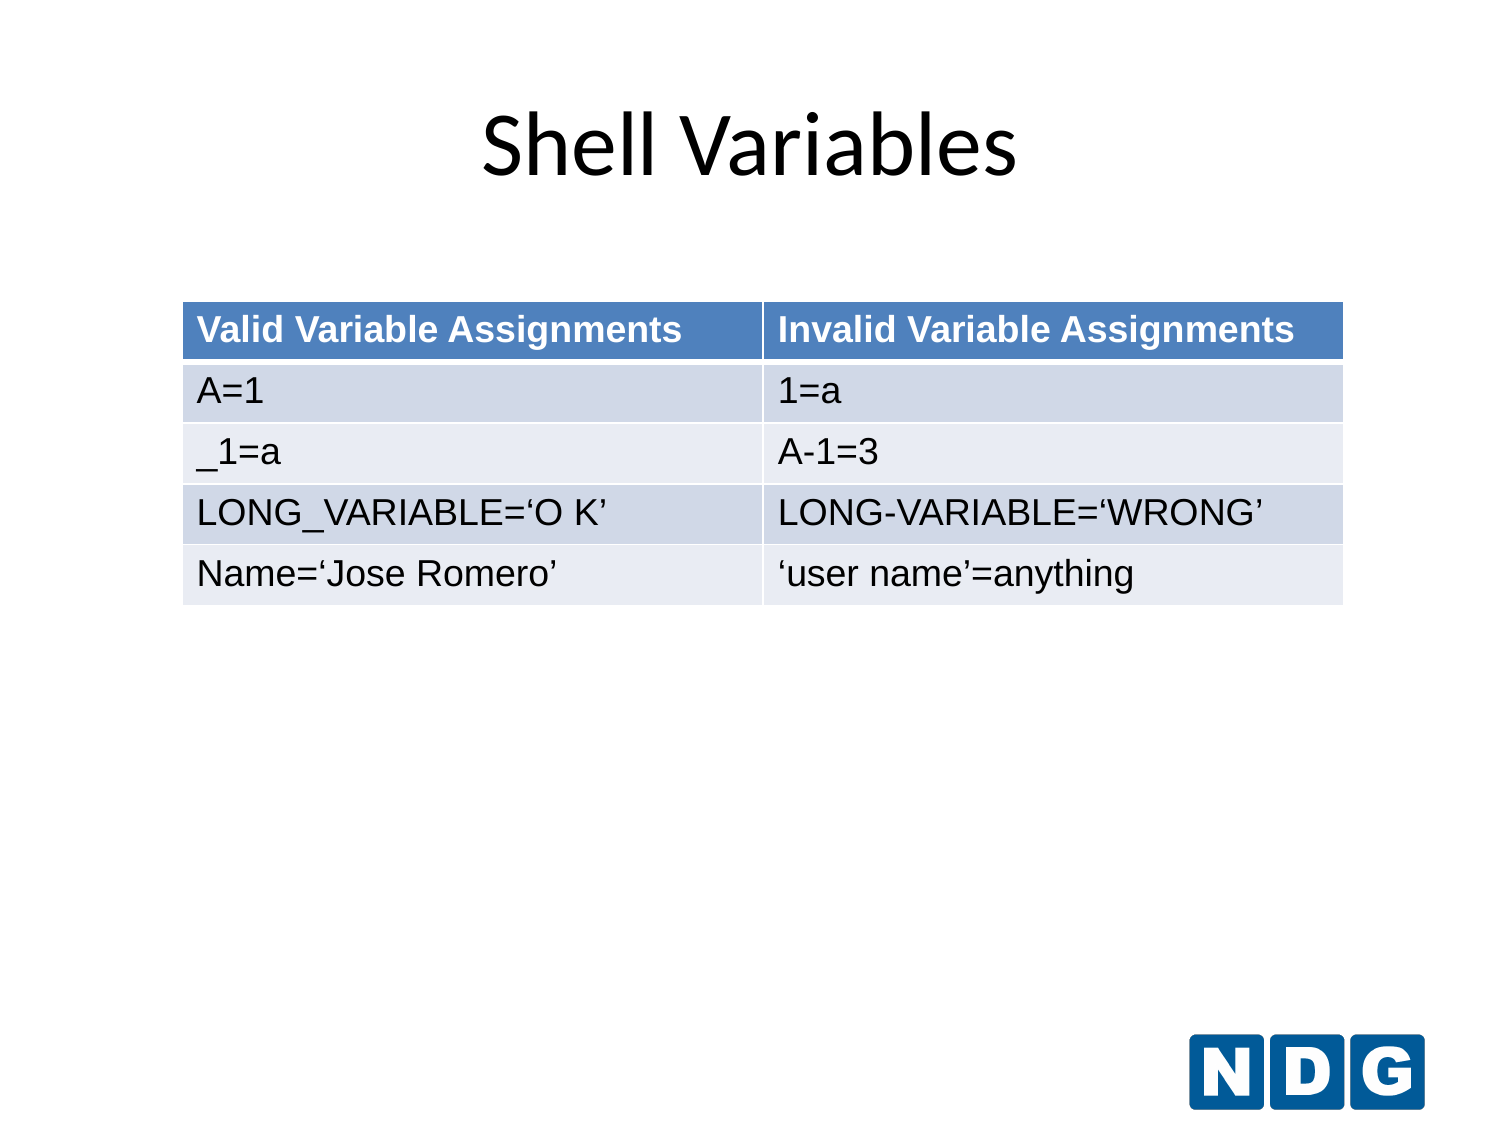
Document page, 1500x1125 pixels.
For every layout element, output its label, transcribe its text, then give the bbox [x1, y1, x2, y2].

table_cell A=1 [183, 365, 762, 422]
table_cell 1=a [764, 365, 1343, 422]
table_cell ‘user name’=anything [764, 545, 1343, 605]
table_header Invalid Variable Assignments [764, 302, 1343, 359]
table_header Valid Variable Assignments [183, 302, 762, 359]
table_cell Name=‘Jose Romero’ [183, 545, 762, 605]
title Shell Variables [74, 44, 1426, 233]
table_cell A-1=3 [764, 424, 1343, 483]
table_cell LONG-VARIABLE=‘WRONG’ [764, 485, 1343, 544]
table_cell _1=a [183, 424, 762, 483]
list [74, 262, 1426, 1006]
table_cell LONG_VARIABLE=‘O K’ [183, 485, 762, 544]
picture [1189, 1034, 1425, 1110]
